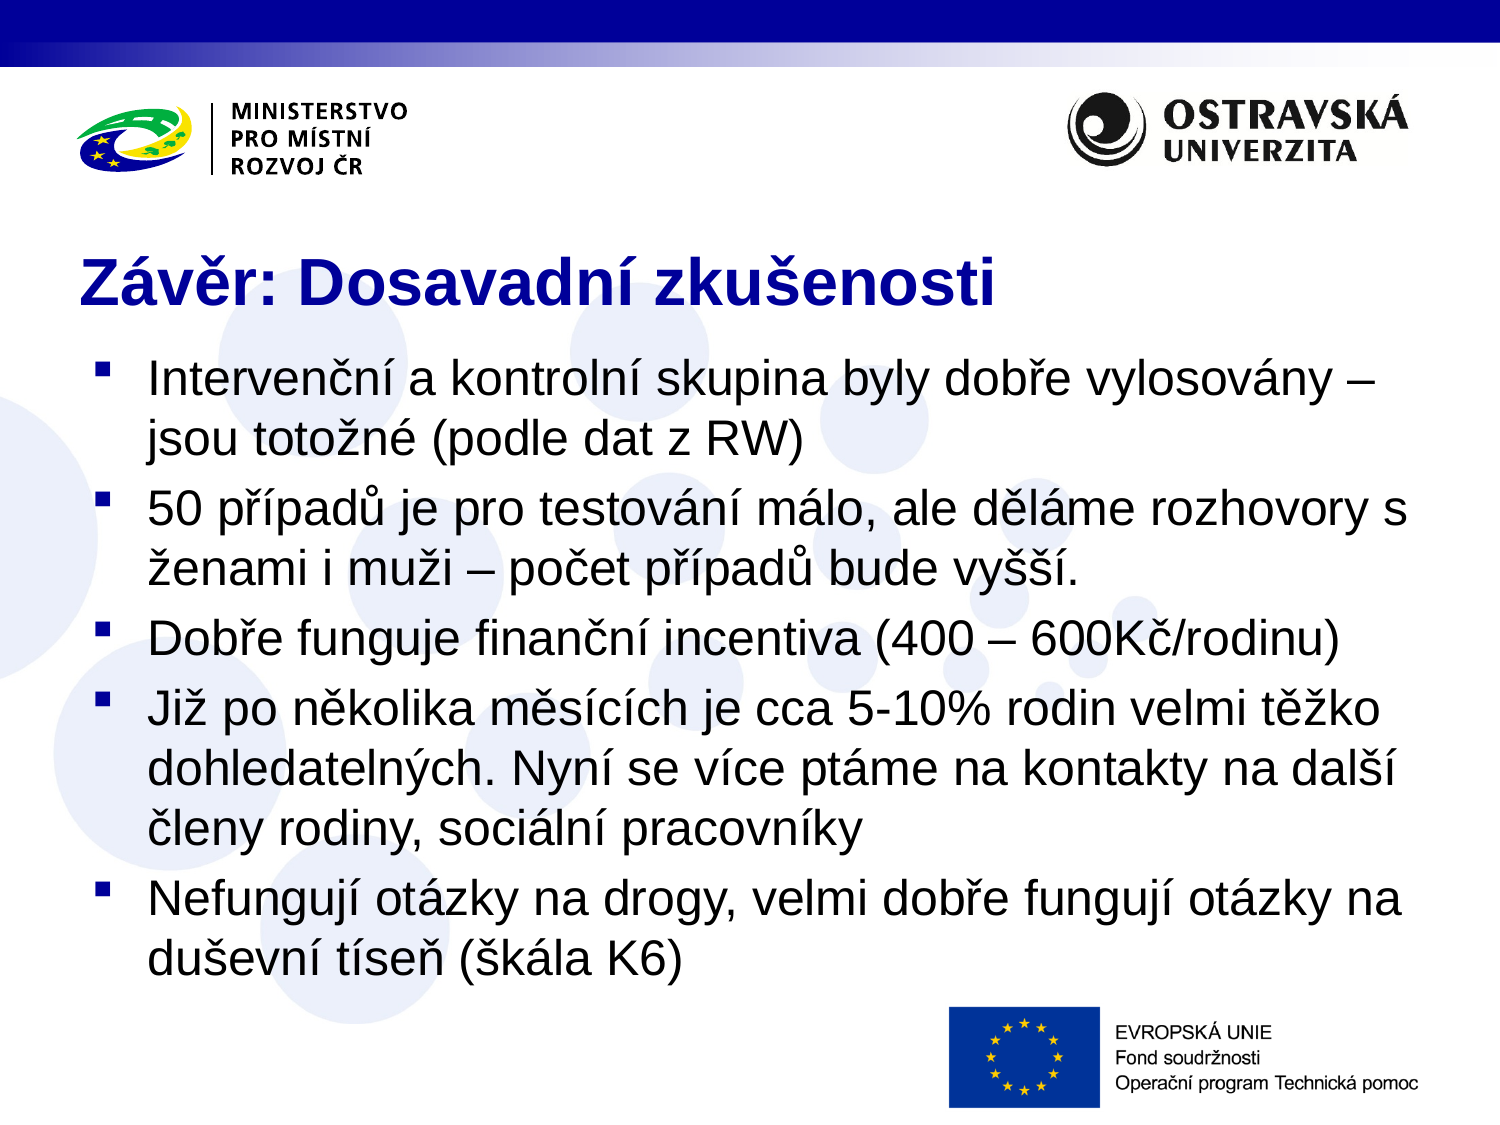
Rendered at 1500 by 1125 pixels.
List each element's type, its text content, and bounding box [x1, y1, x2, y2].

title Závěr: Dosavadní zkušenosti [64, 231, 1425, 315]
picture [0, 267, 1452, 1125]
list Intervenční a kontrolní skupina byly dobře vylosovány – jsou totožné (podle dat z RW) 50 případů je pro testování málo, ale děláme rozhovory s ženami i muži – počet případů bude vyšší. Dobře funguje finanční incentiva (400 – 600Kč/rodinu) Již po několika měsících je cca 5-10% rodin velmi těžko dohledatelných. Nyní se více ptáme na kontakty na další členy rodiny, sociální pracovníky Nefungují otázky na drogy, velmi dobře fungují otázky na duševní tíseň (škála K6) [76, 338, 1427, 976]
picture [1053, 77, 1426, 185]
